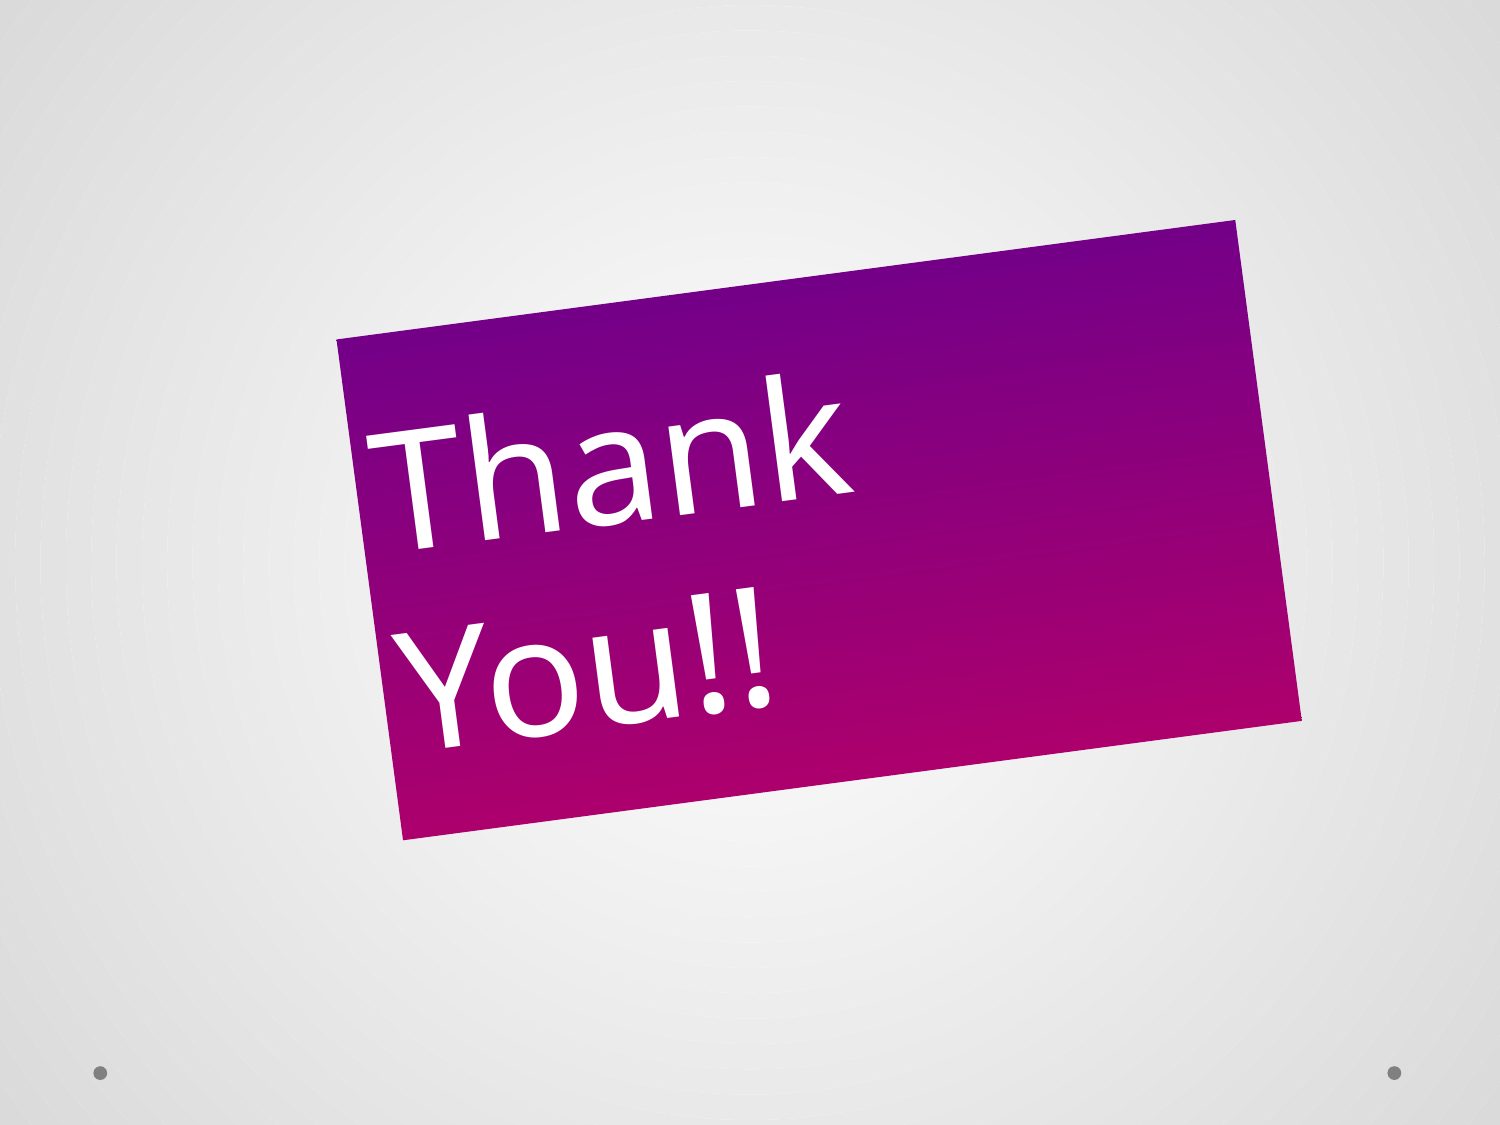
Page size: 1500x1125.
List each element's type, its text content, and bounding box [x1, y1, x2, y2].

text_box Thank You!! [336, 219, 1302, 841]
